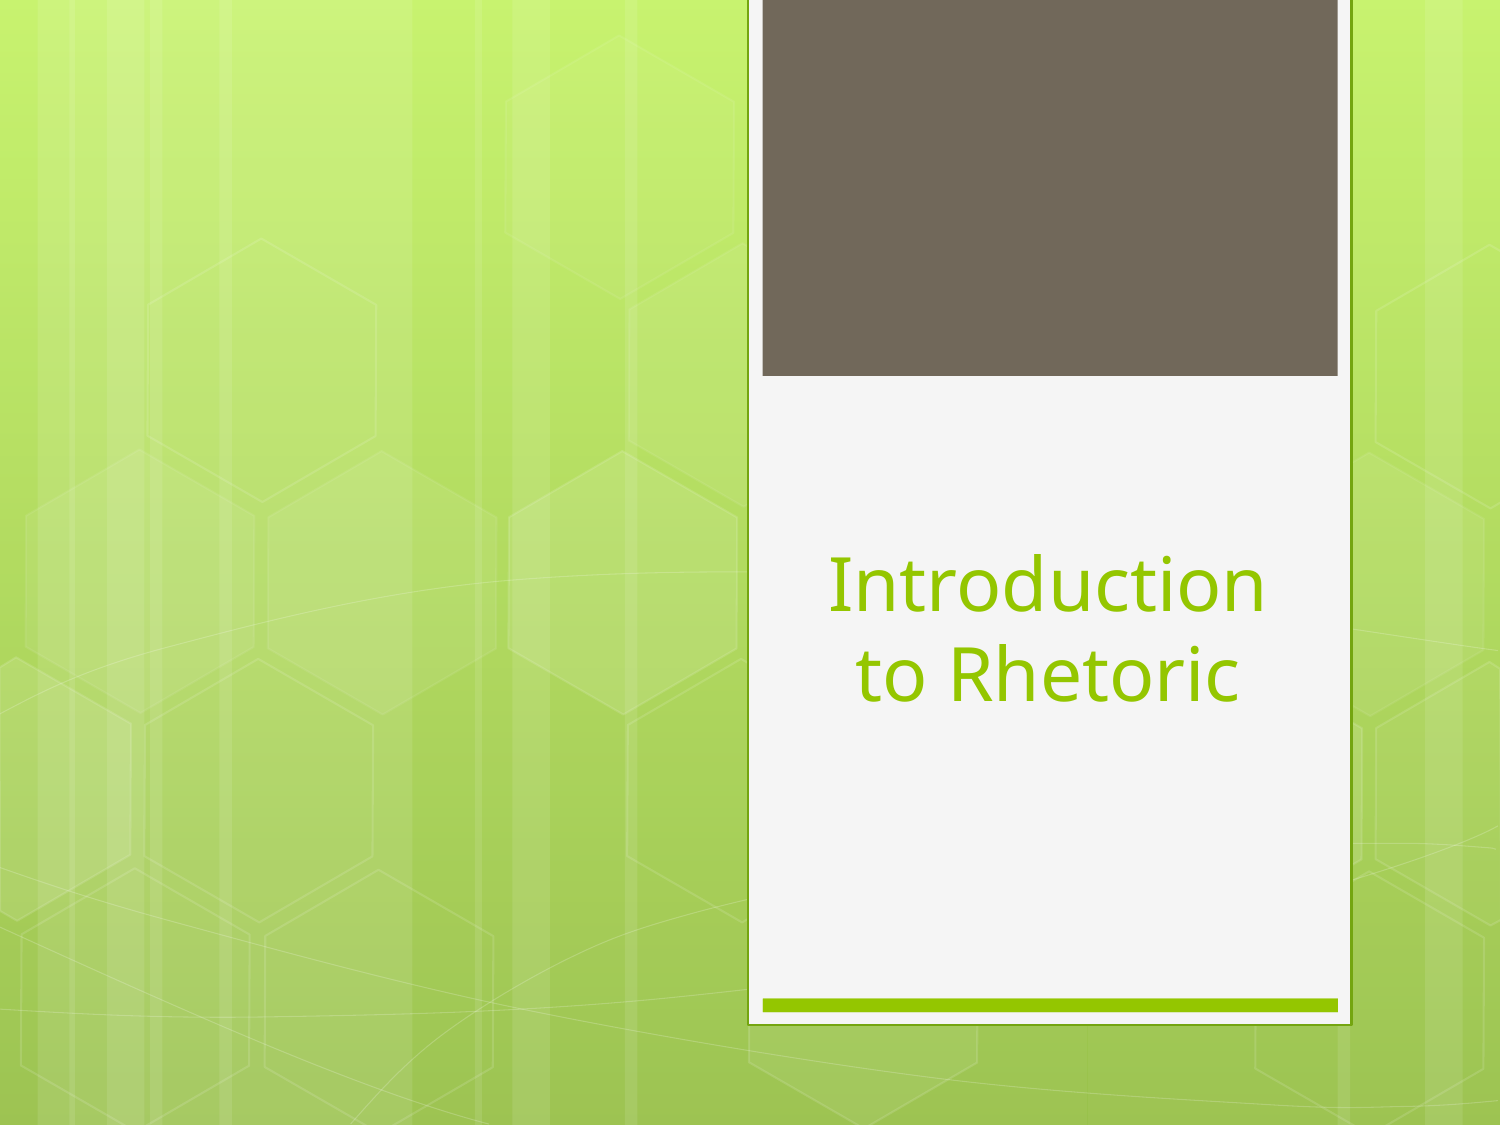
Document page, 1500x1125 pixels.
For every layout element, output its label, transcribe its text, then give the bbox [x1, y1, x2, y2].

title Introduction to Rhetoric [776, 444, 1320, 724]
